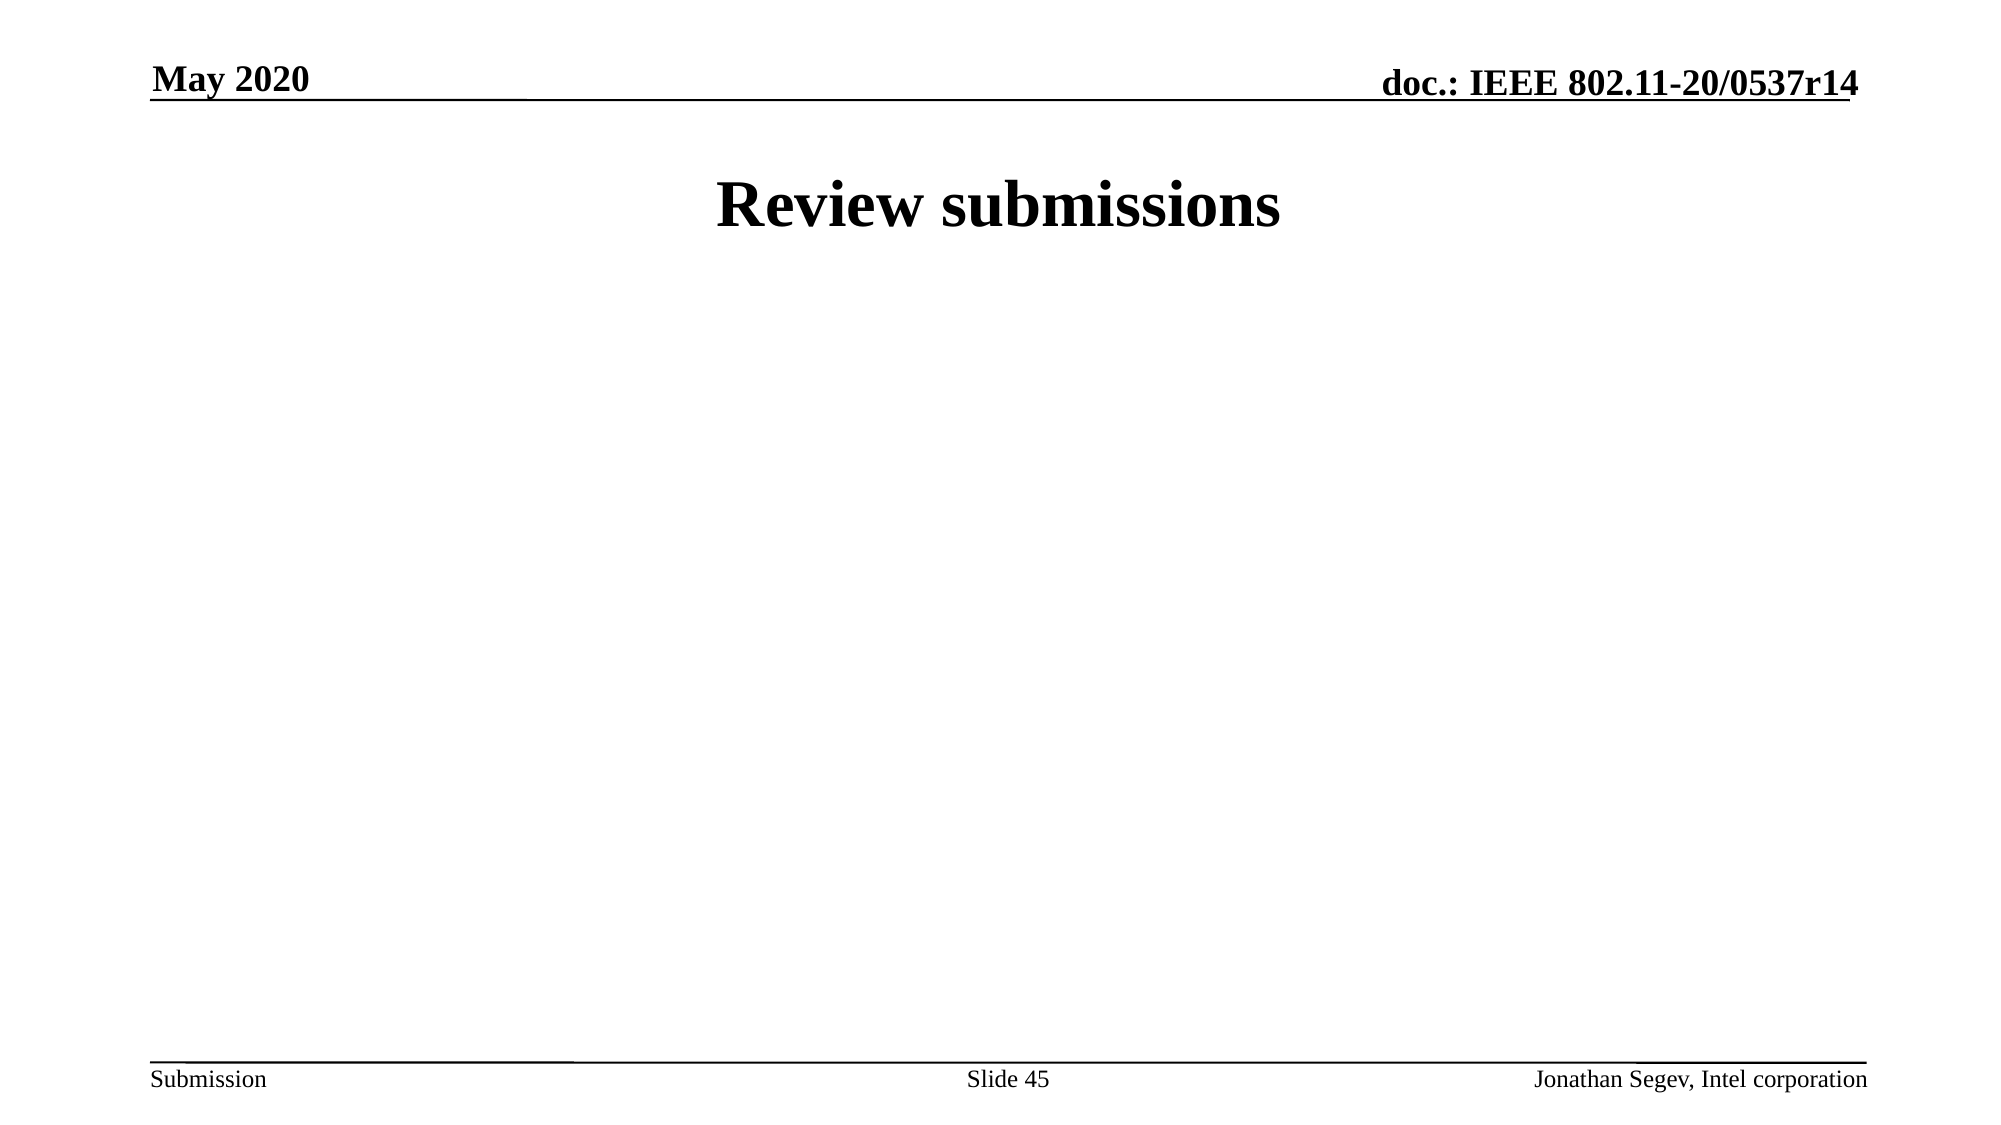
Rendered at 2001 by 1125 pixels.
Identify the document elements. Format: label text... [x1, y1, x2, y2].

footer Jonathan Segev, Intel corporation [1171, 1061, 1869, 1093]
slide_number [152, 54, 563, 100]
slide_number Slide 45 [950, 1061, 1067, 1123]
title Review submissions [149, 112, 1850, 288]
